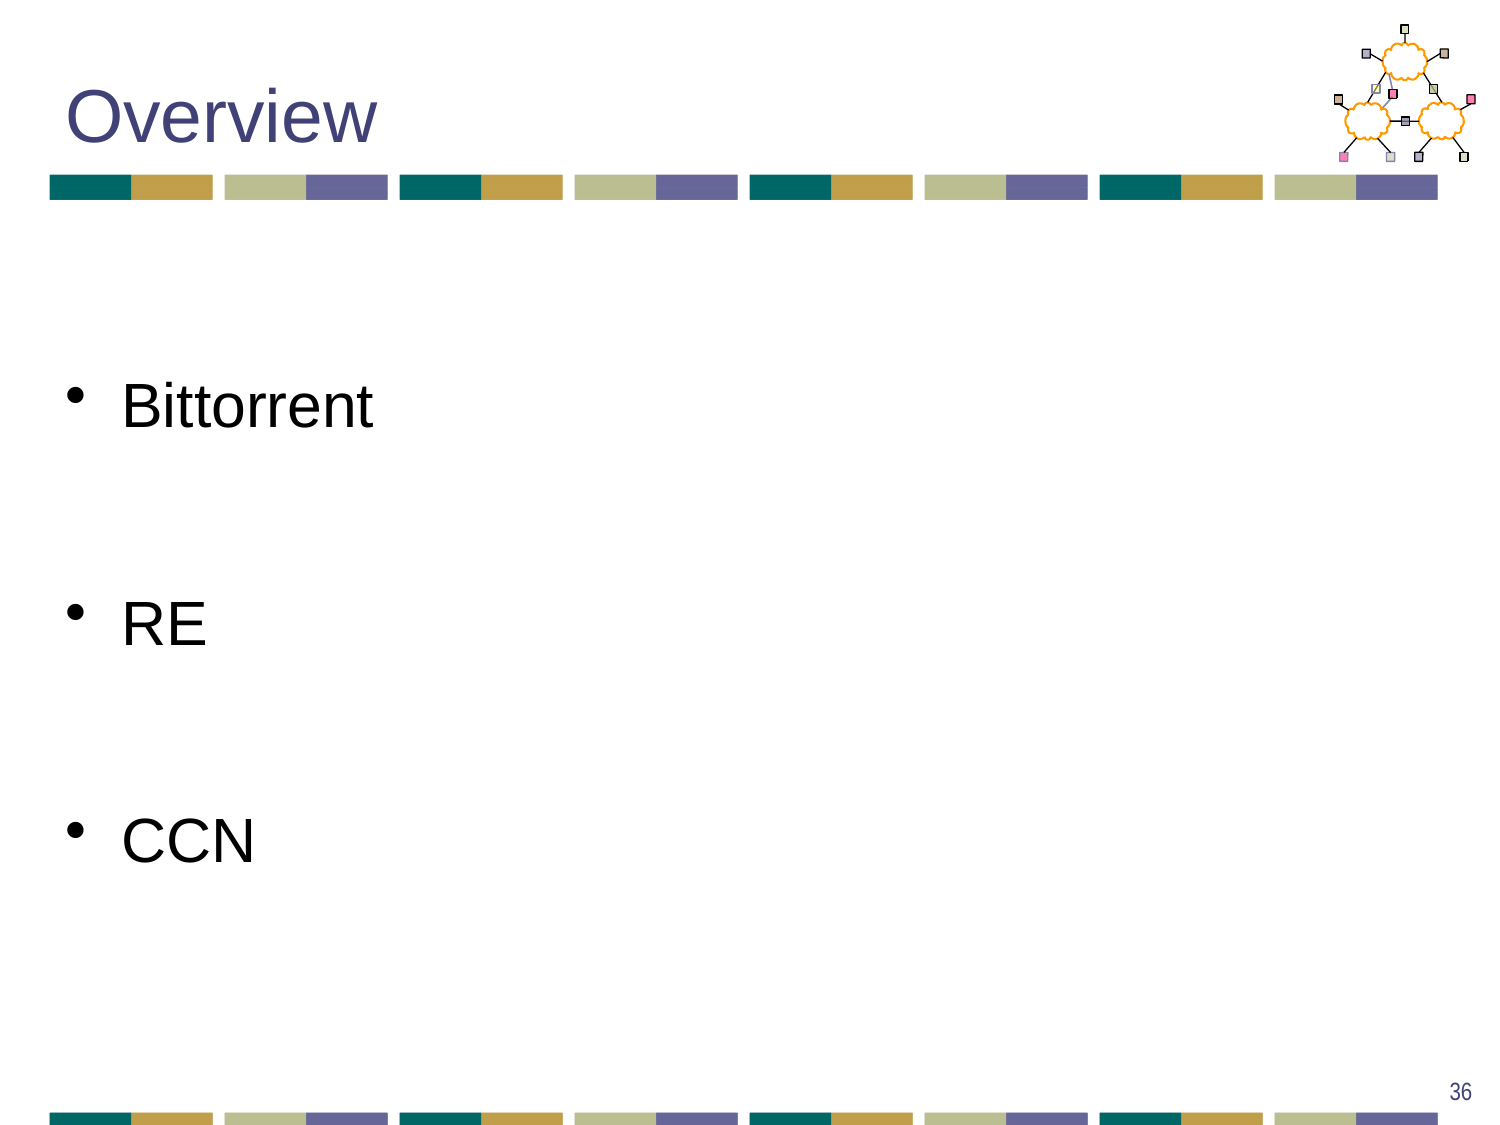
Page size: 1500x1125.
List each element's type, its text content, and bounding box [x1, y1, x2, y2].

slide_number 36 [1174, 1037, 1488, 1113]
list Bittorrent RE CCN [50, 212, 1438, 1050]
title Overview [50, 62, 1438, 163]
